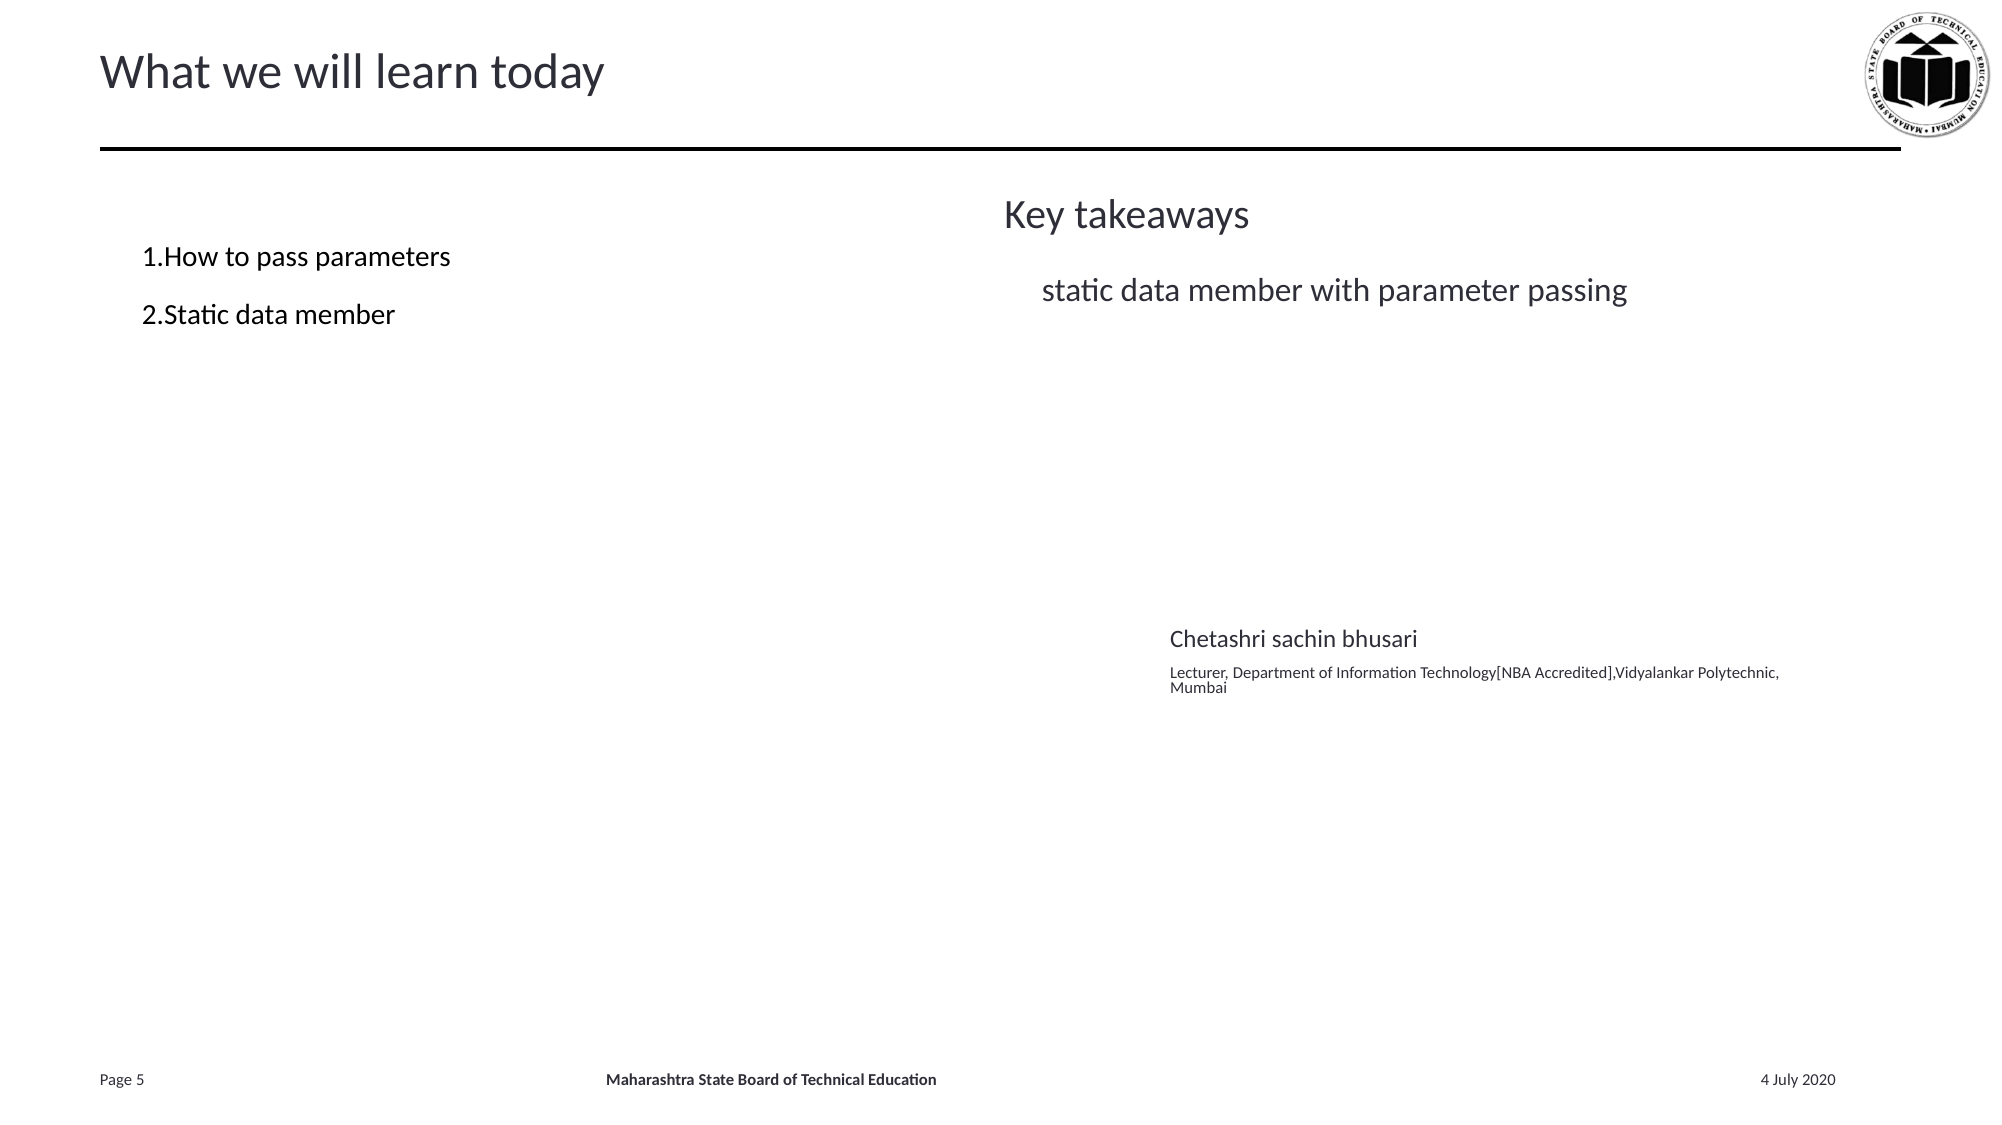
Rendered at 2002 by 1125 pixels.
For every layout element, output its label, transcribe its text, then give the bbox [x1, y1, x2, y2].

list static data member with parameter passing [1004, 268, 1901, 533]
picture [1852, 0, 2001, 149]
list Lecturer, Department of Information Technology[NBA Accredited],Vidyalankar Polytechnic, Mumbai [1170, 665, 1866, 695]
table_header 1.How to pass parameters 2.Static data member [127, 208, 798, 472]
title What we will learn today [100, 48, 1901, 146]
list Chetashri sachin bhusari [1170, 625, 1677, 655]
list Key takeaways [1004, 186, 1901, 248]
